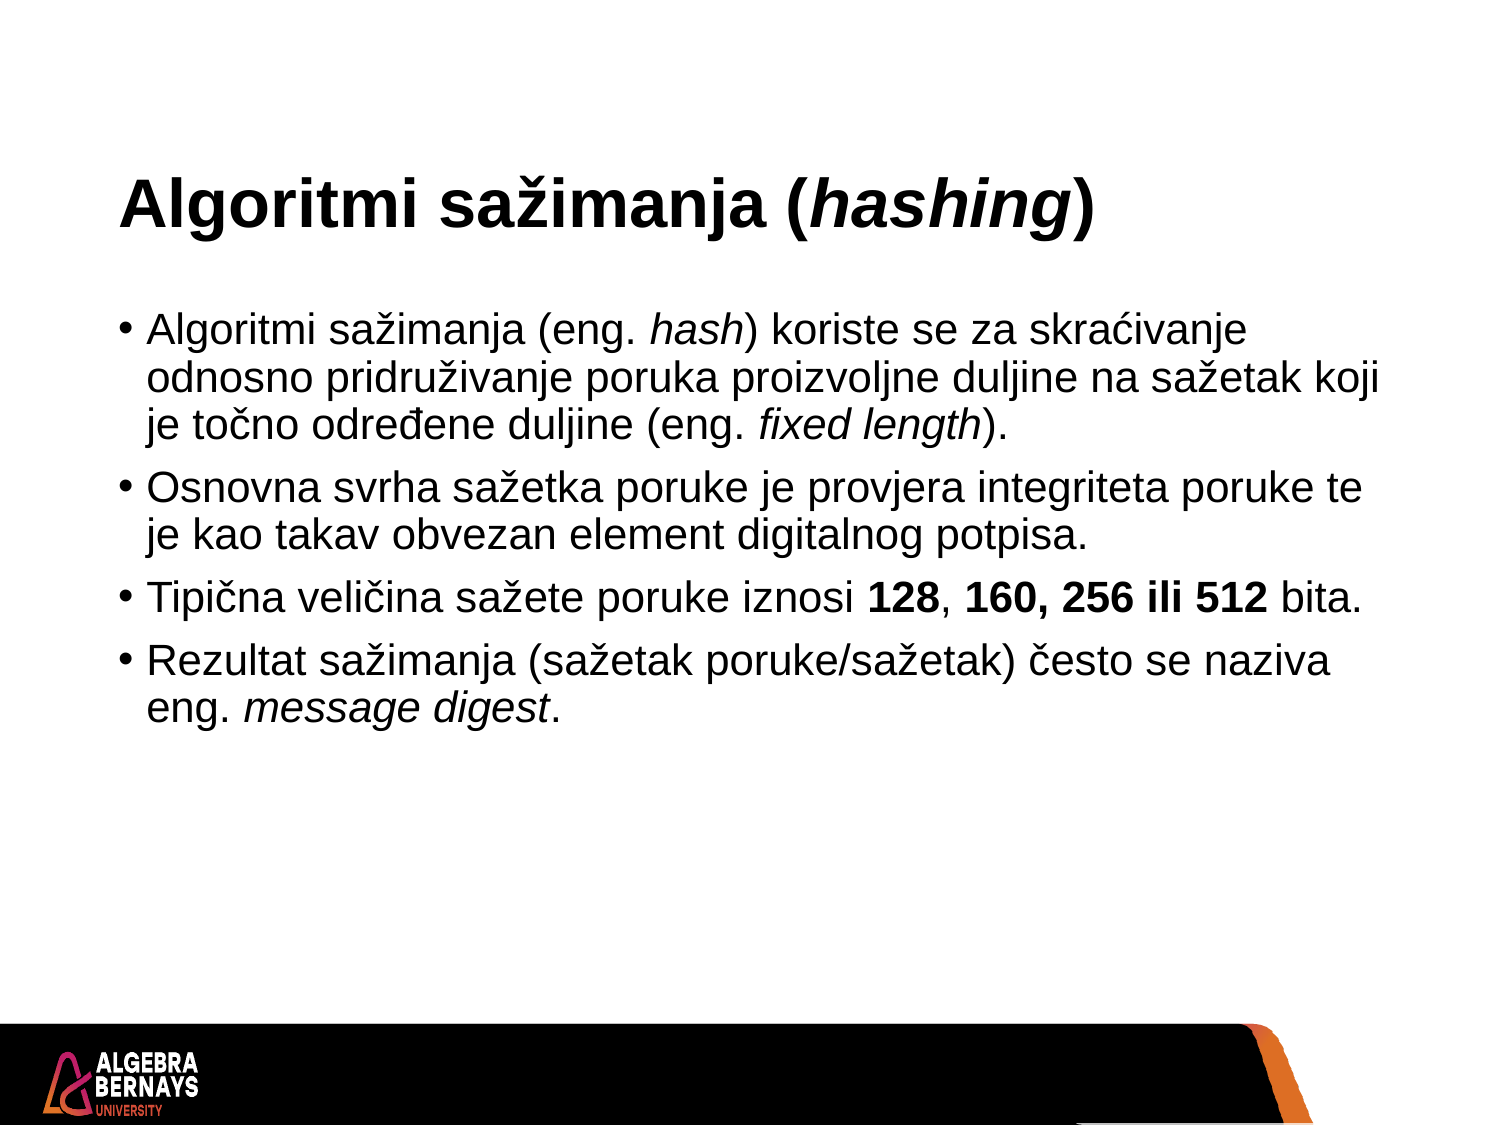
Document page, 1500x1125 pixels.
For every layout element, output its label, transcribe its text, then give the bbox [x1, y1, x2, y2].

picture [0, 1023, 1468, 1125]
title Algoritmi sažimanja (hashing) [103, 59, 1397, 278]
list Algoritmi sažimanja (eng. hash) koriste se za skraćivanje odnosno pridruživanje poruka proizvoljne duljine na sažetak koji je točno određene duljine (eng. fixed length). Osnovna svrha sažetka poruke je provjera integriteta poruke te je kao takav obvezan element digitalnog potpisa. Tipična veličina sažete poruke iznosi 128, 160, 256 ili 512 bita. Rezultat sažimanja (sažetak poruke/sažetak) često se naziva eng. message digest. [103, 299, 1397, 1014]
